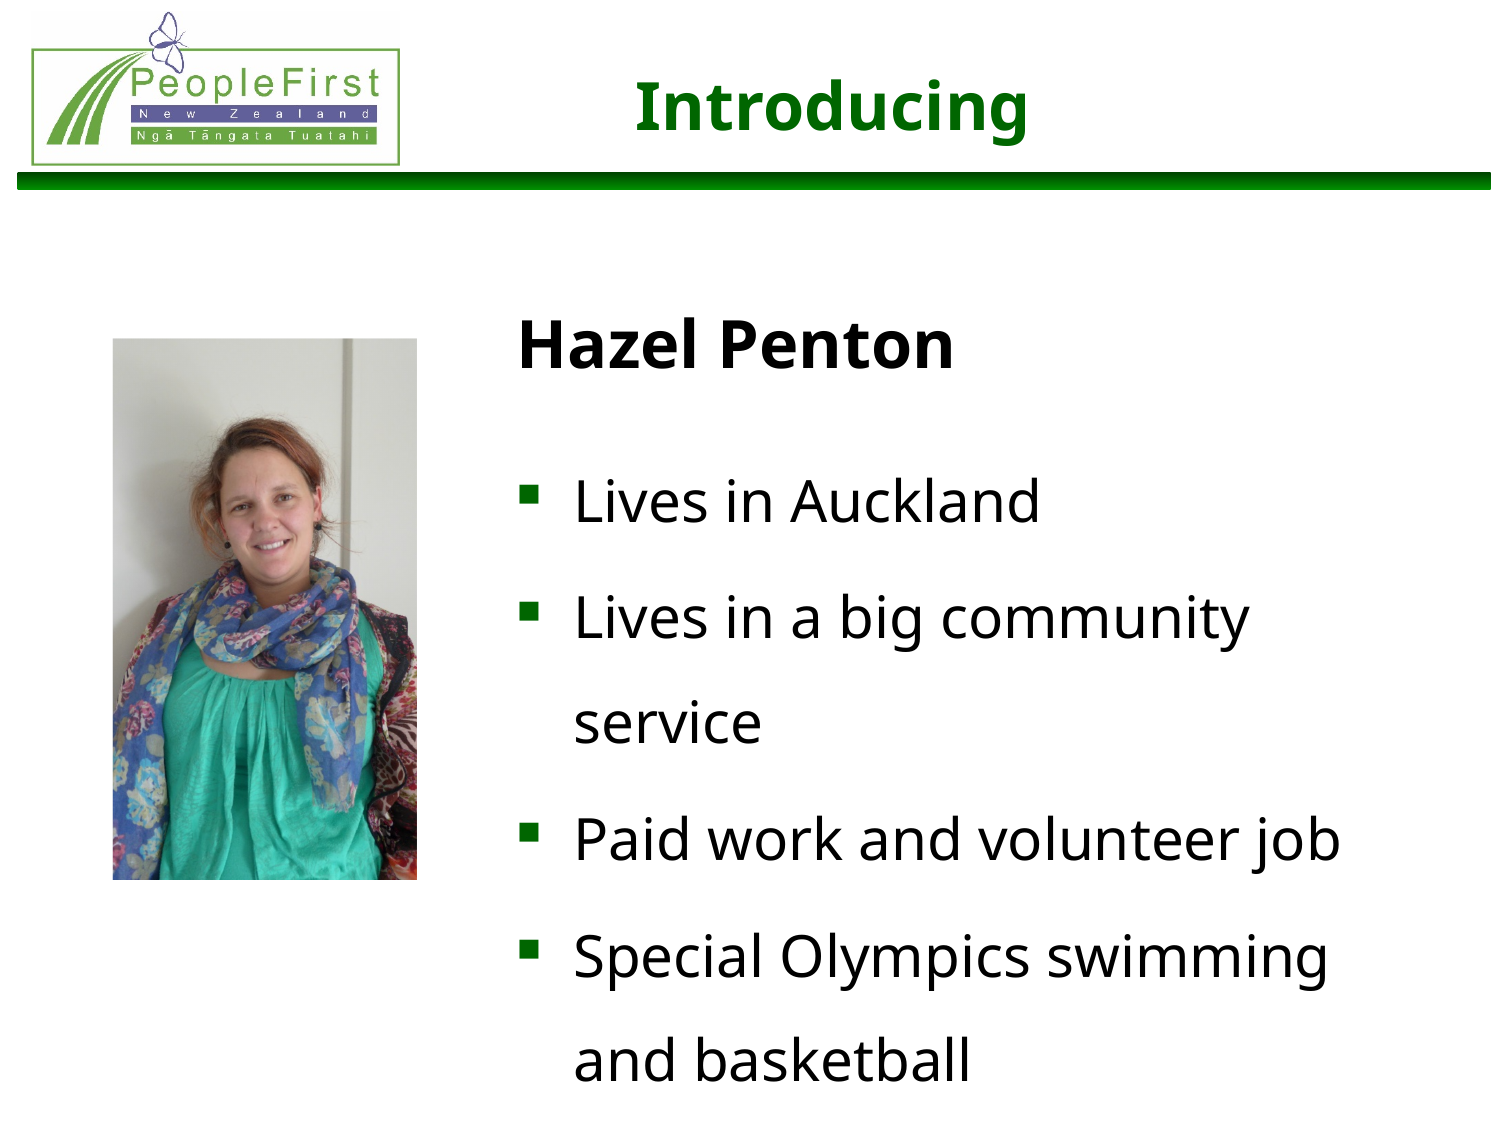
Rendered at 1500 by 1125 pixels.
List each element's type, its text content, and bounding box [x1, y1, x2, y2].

list Hazel Penton Lives in Auckland Lives in a big community service Paid work and volunteer job Special Olympics swimming and basketball [501, 294, 1446, 1035]
title Introducing [336, 56, 1341, 135]
picture [31, 11, 400, 166]
picture [0, 339, 536, 879]
